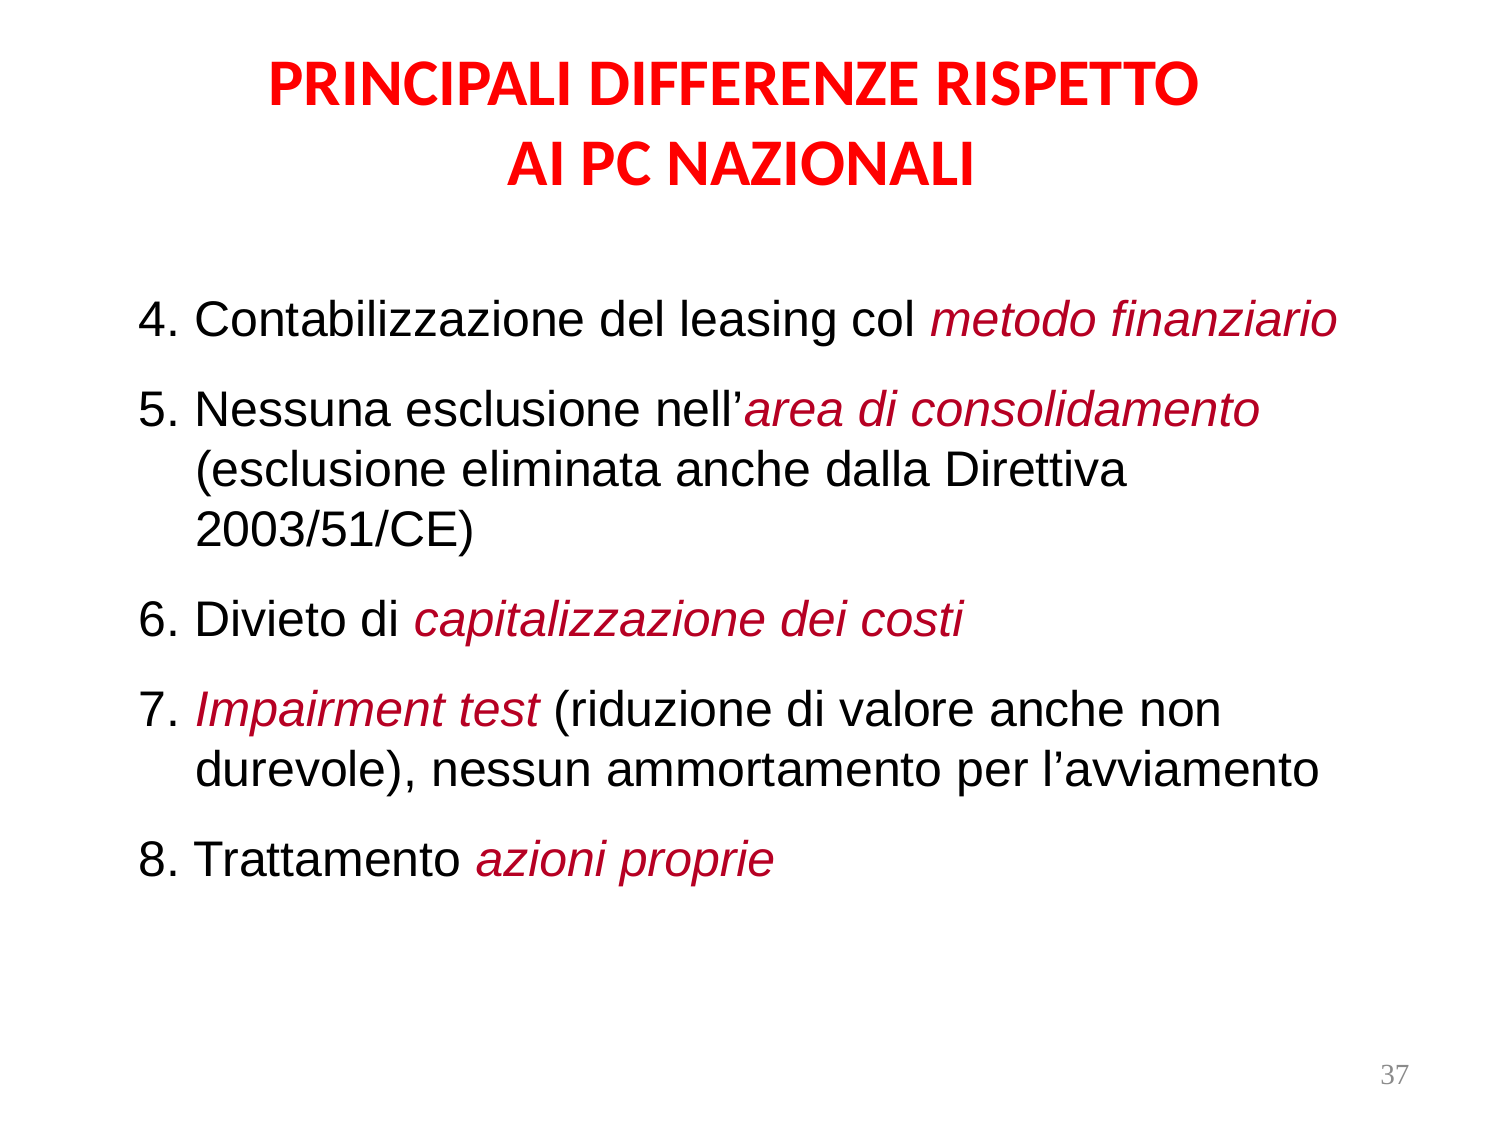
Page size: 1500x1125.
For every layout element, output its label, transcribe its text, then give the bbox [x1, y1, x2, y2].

slide_number 37 [1074, 1042, 1425, 1103]
list 4. Contabilizzazione del leasing col metodo finanziario 5. Nessuna esclusione nell’area di consolidamento (esclusione eliminata anche dalla Direttiva 2003/51/CE) 6. Divieto di capitalizzazione dei costi 7. Impairment test (riduzione di valore anche non durevole), nessun ammortamento per l’avviamento 8. Trattamento azioni proprie [123, 278, 1424, 990]
title PRINCIPALI DIFFERENZE RISPETTO AI PC NAZIONALI [4, 31, 1480, 207]
